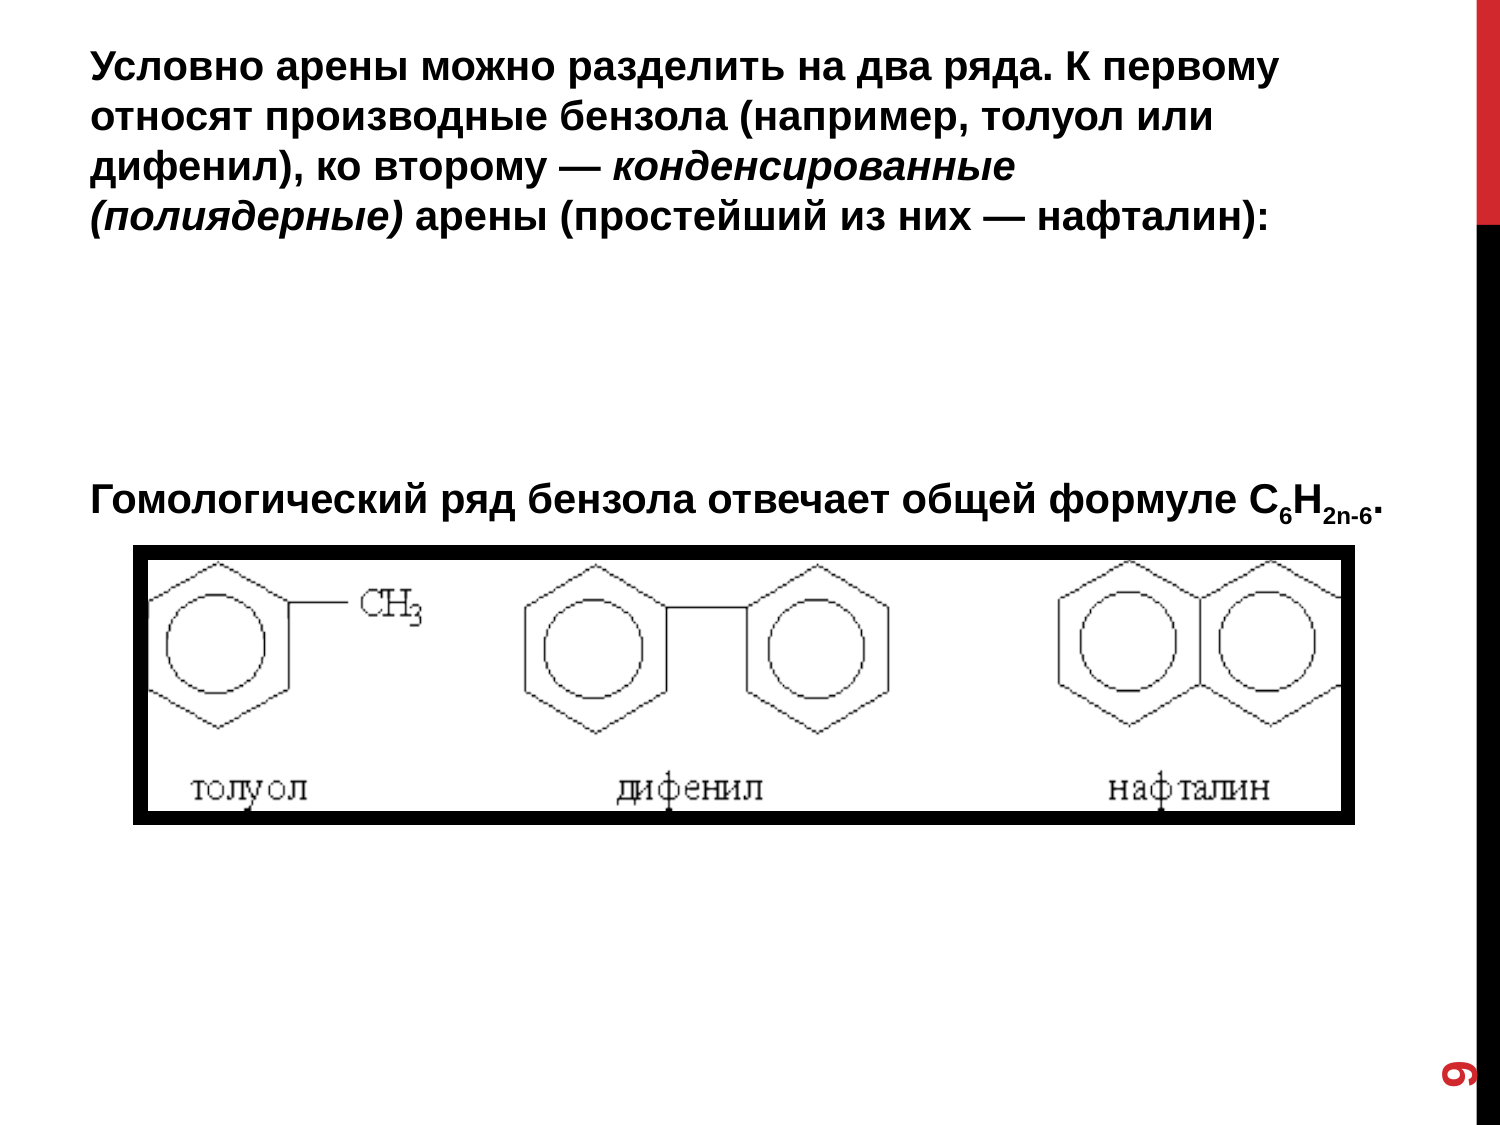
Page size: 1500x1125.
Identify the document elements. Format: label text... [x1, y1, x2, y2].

slide_number 9 [1427, 887, 1488, 1104]
picture [146, 559, 1342, 812]
list Условно арены можно разделить на два ряда. К первому относят производные бензола (например, толуол или дифенил), ко второму — конденсированные (полиядерные) арены (простейший из них — нафталин): Гомологический ряд бензола отвечает общей формуле С6Н2n-6. [74, 30, 1426, 1006]
